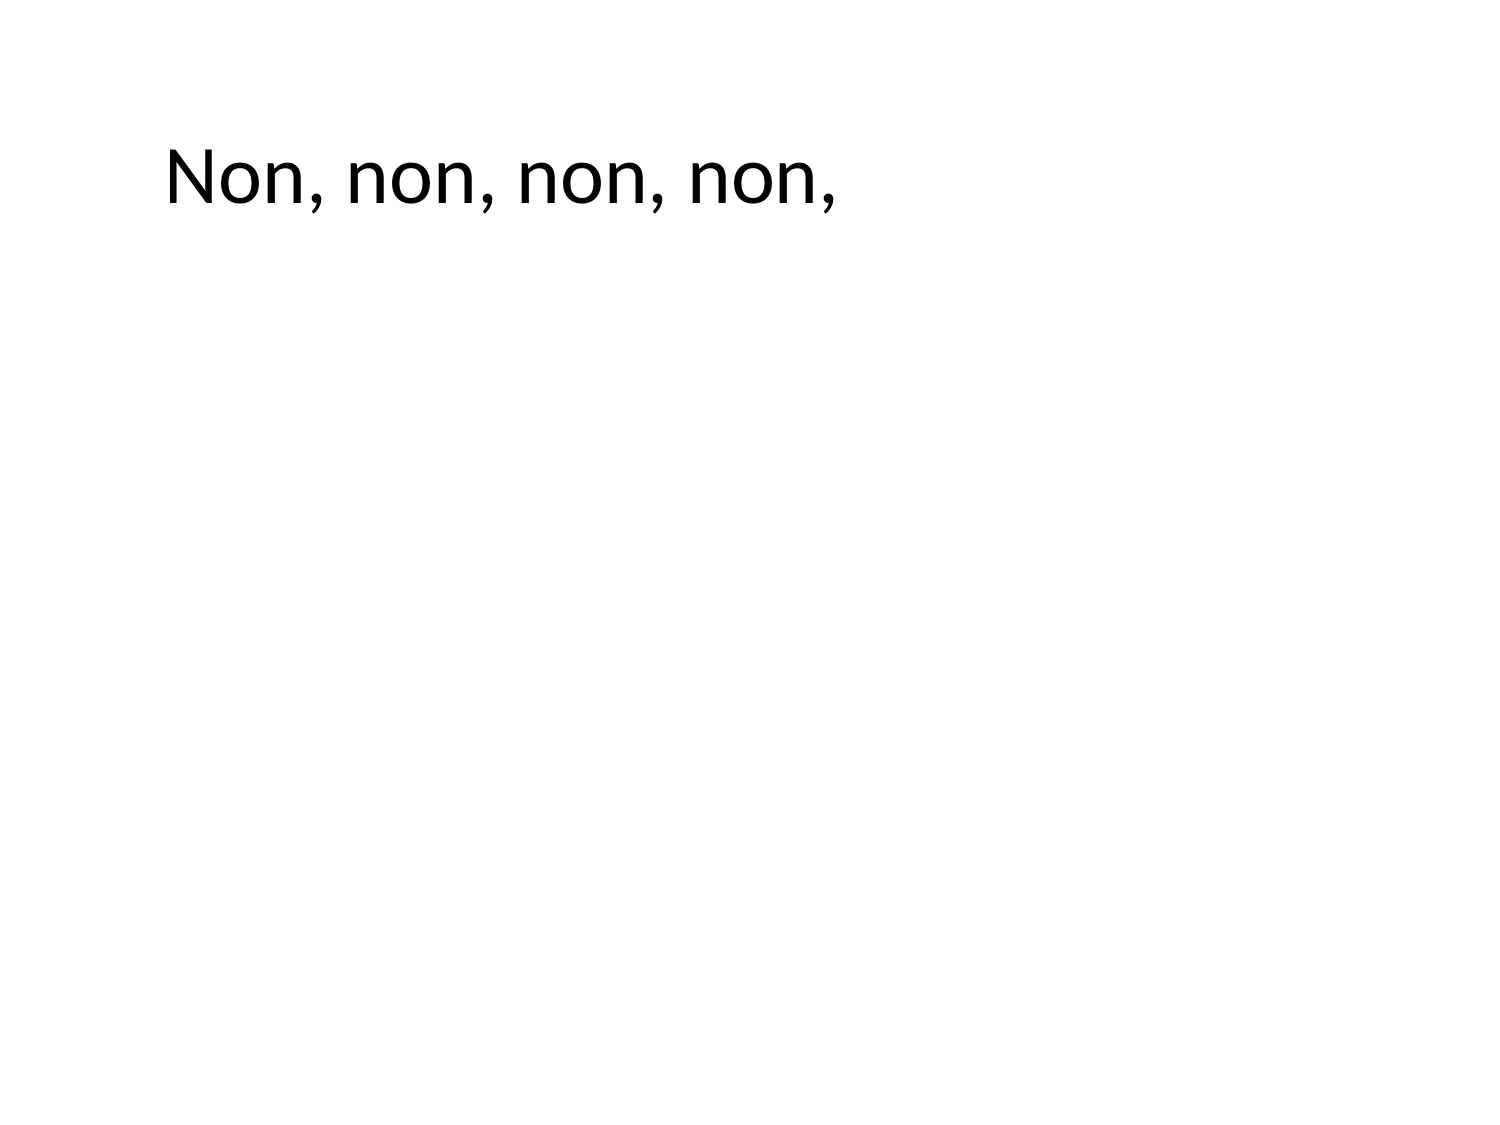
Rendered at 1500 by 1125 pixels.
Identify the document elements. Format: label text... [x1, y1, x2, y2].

text_box Non, non, non, non, [150, 112, 1500, 428]
